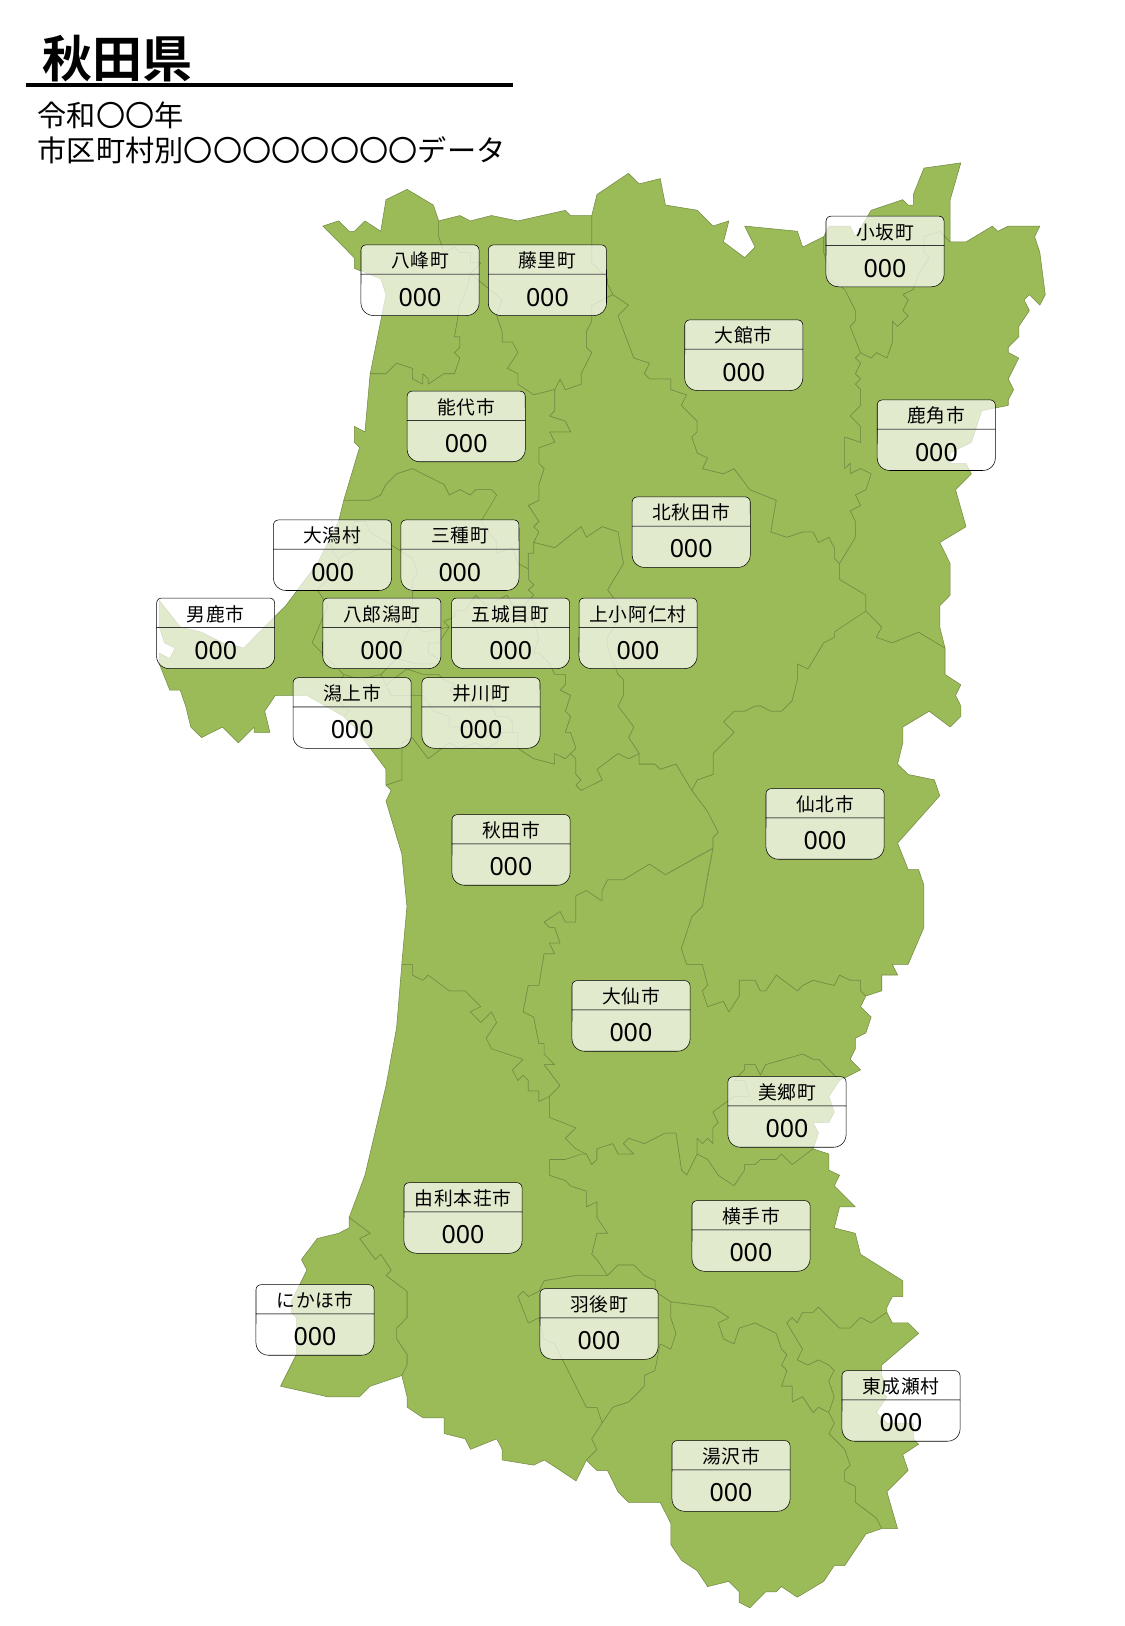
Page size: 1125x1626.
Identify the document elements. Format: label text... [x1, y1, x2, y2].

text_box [322, 597, 442, 669]
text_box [825, 215, 945, 288]
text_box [400, 519, 520, 591]
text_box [451, 597, 570, 669]
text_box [671, 1440, 791, 1512]
text_box 秋田県 [27, 20, 208, 84]
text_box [841, 1370, 961, 1442]
text_box 令和〇〇年 市区町村別〇〇〇〇〇〇〇〇データ [23, 89, 521, 175]
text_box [159, 162, 1046, 1609]
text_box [539, 1288, 659, 1360]
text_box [360, 244, 480, 316]
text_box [488, 244, 607, 316]
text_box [765, 788, 885, 860]
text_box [255, 1284, 375, 1356]
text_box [292, 677, 412, 749]
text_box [421, 677, 541, 749]
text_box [403, 1182, 523, 1254]
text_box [578, 597, 698, 669]
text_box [451, 814, 571, 886]
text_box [156, 597, 275, 669]
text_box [406, 390, 526, 463]
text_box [571, 980, 691, 1052]
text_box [727, 1076, 847, 1148]
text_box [876, 399, 996, 471]
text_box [631, 496, 751, 568]
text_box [273, 519, 392, 591]
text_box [691, 1200, 811, 1272]
text_box 秋田県 [27, 92, 208, 96]
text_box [684, 319, 804, 391]
